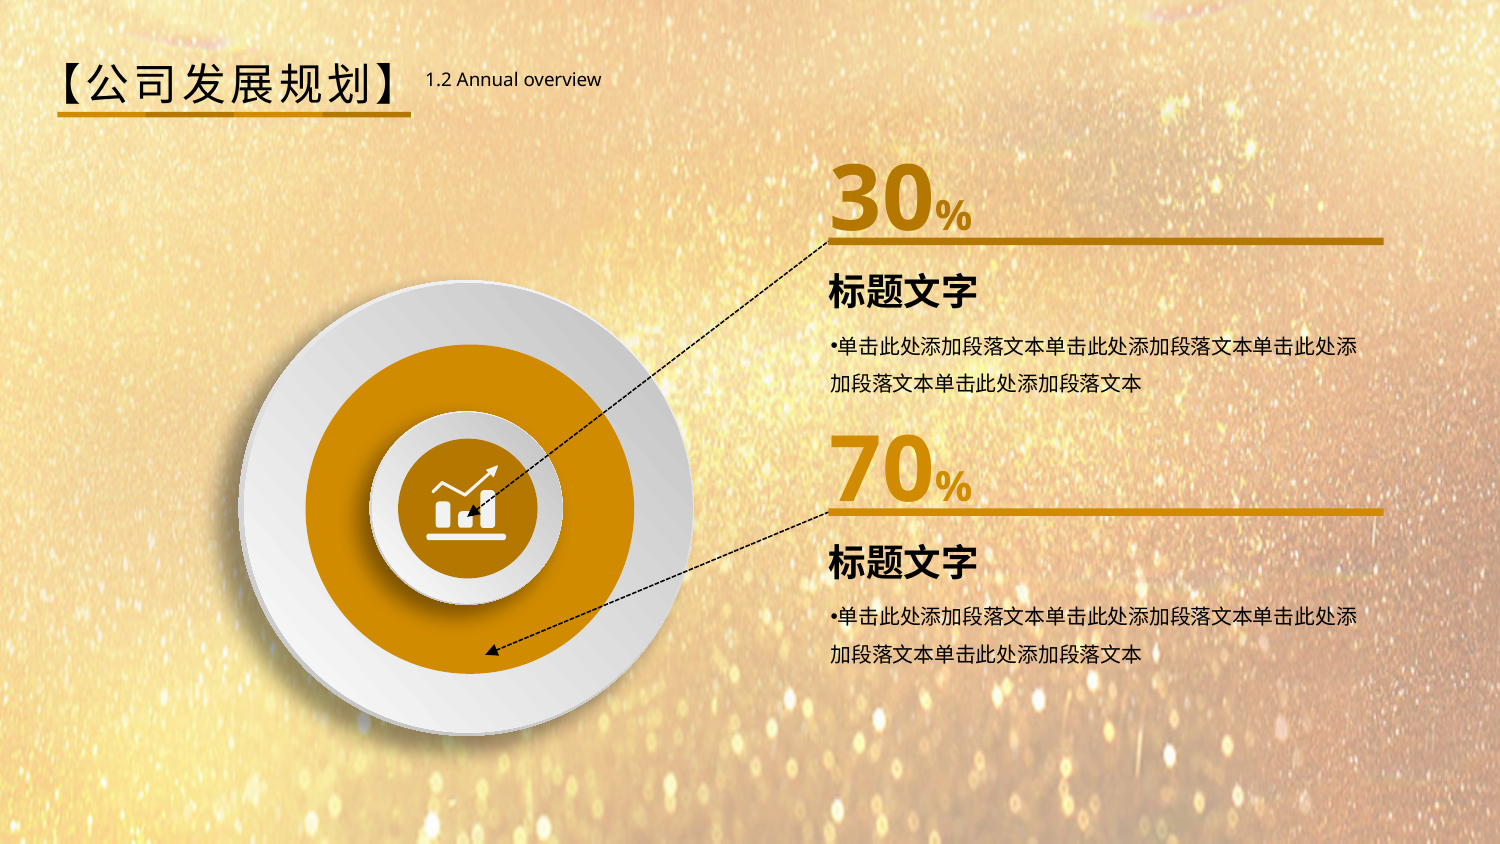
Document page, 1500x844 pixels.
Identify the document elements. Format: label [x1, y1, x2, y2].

text_box [426, 465, 479, 541]
text_box [22, 22, 620, 118]
text_box [485, 561, 1384, 726]
text_box [369, 411, 485, 605]
text_box [238, 279, 494, 737]
text_box [466, 131, 1384, 518]
